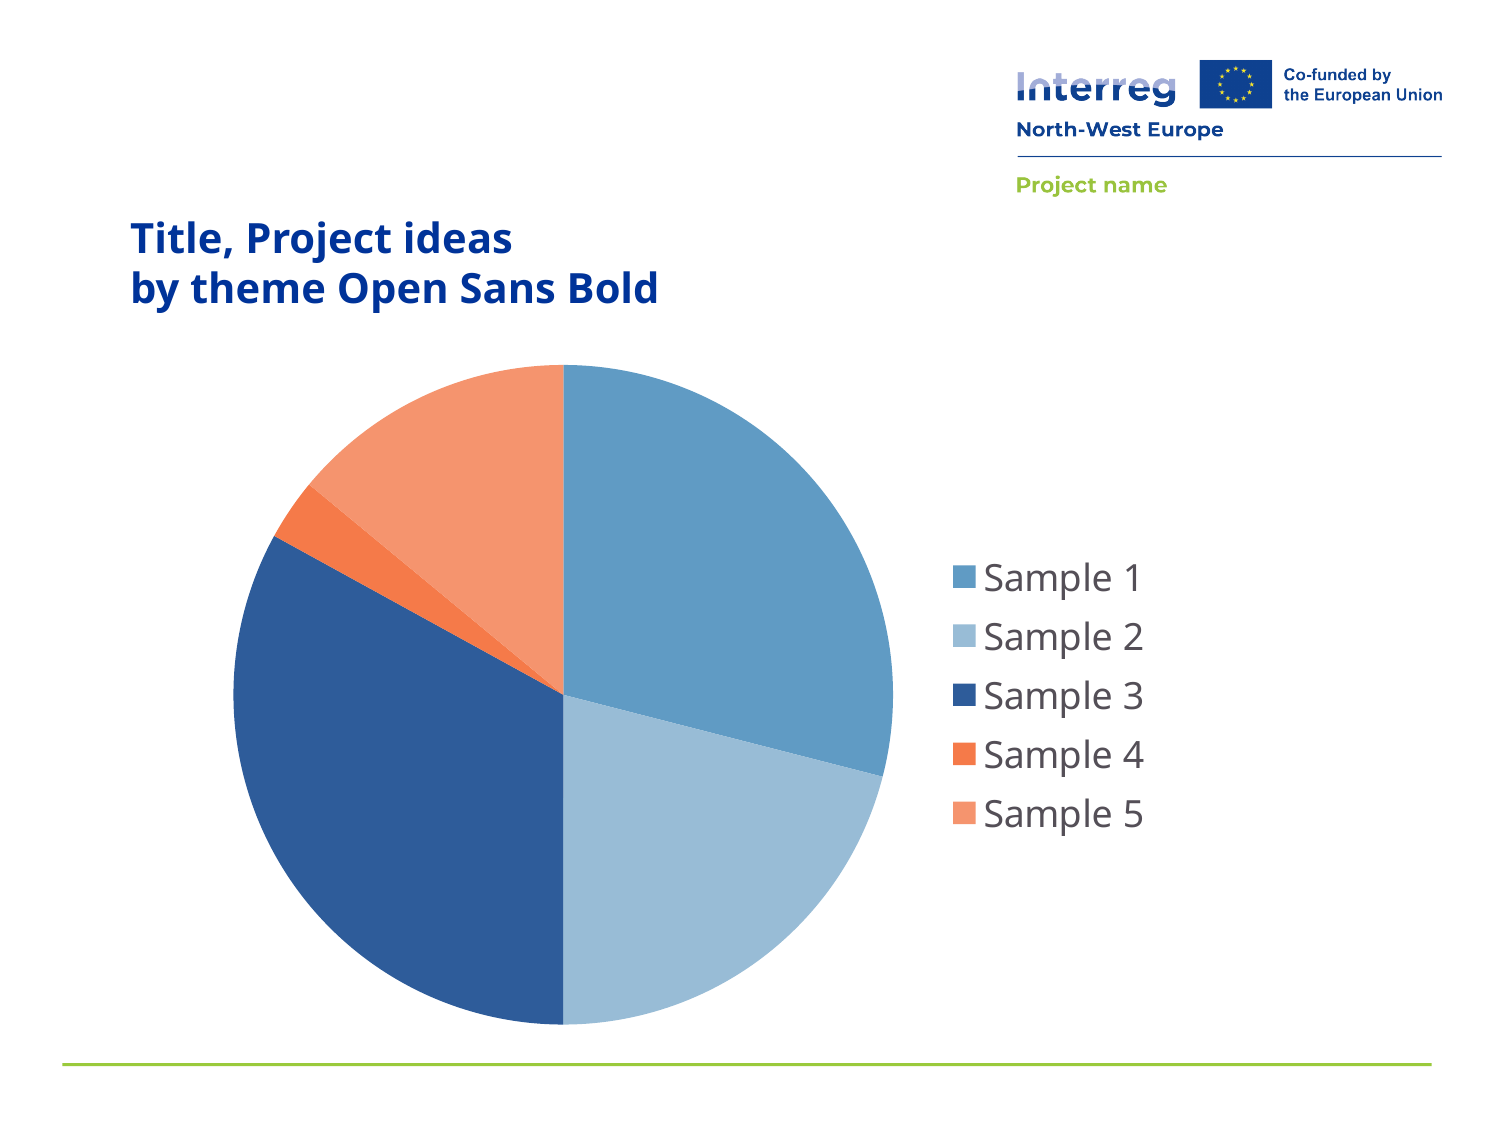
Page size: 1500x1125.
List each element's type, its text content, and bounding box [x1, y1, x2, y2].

text_box Title, Project ideas by theme Open Sans Bold [115, 204, 859, 352]
picture [958, 0, 1500, 252]
chart [185, 351, 1170, 1039]
